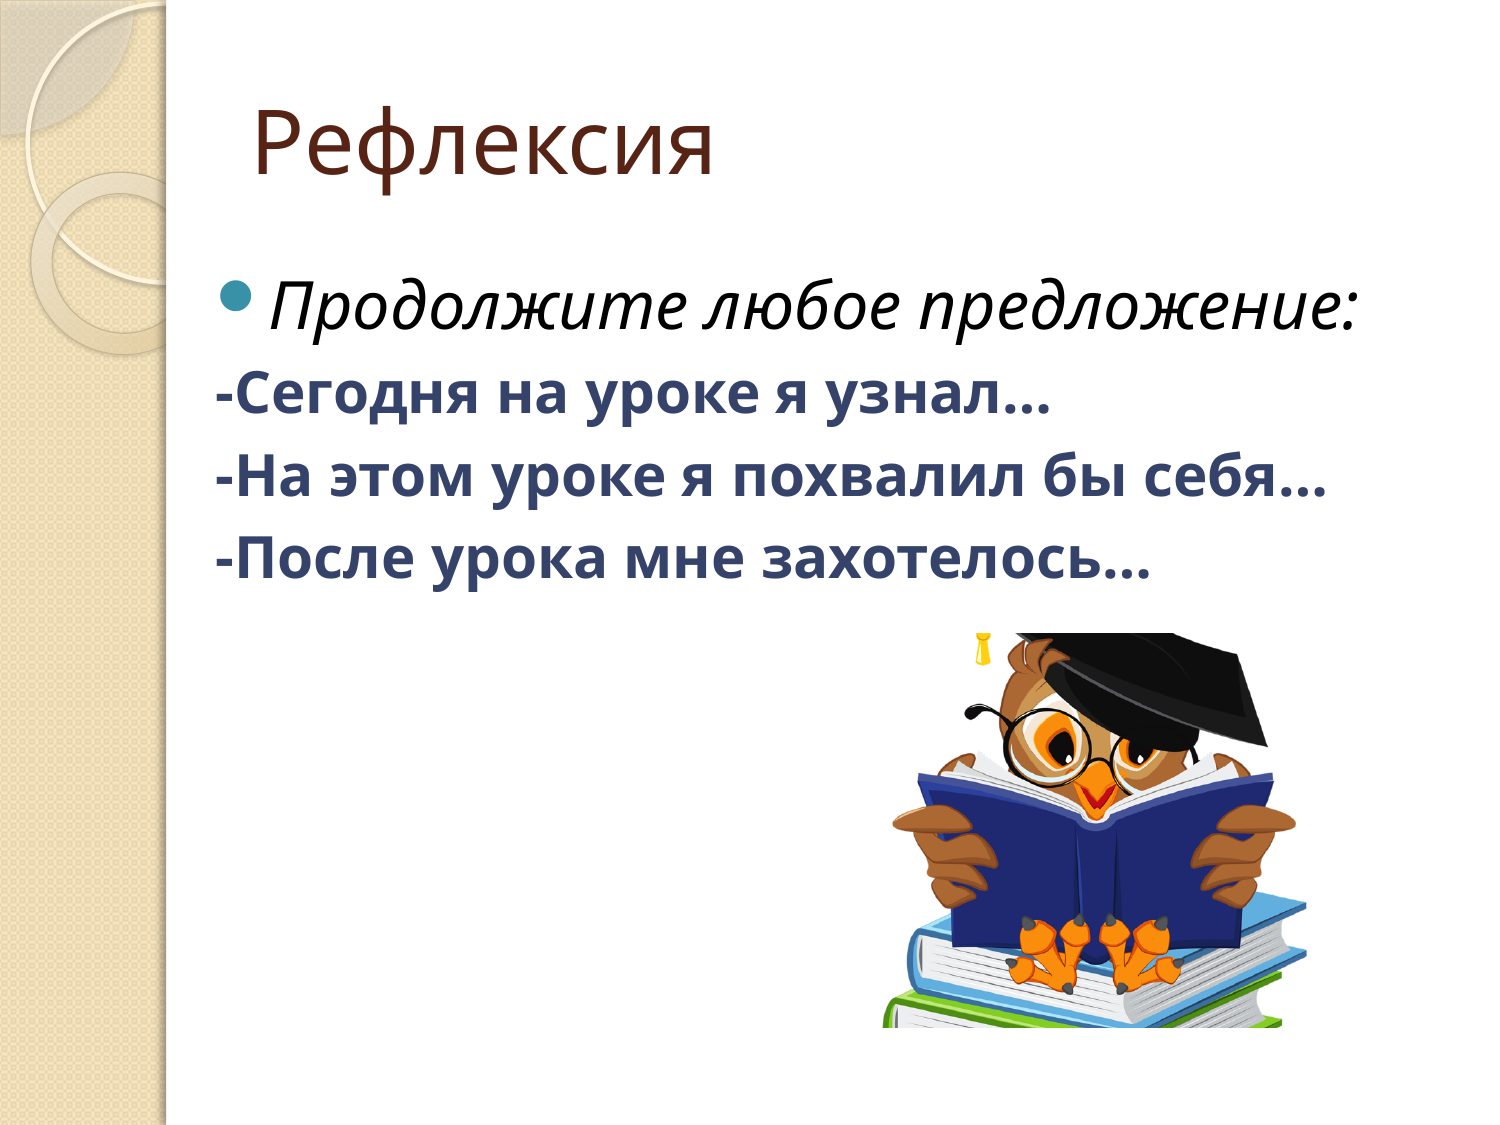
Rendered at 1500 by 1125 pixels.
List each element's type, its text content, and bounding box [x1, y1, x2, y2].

list Продолжите любое предложение: -Сегодня на уроке я узнал… -На этом уроке я похвалил бы себя… -После урока мне захотелось… [187, 255, 1400, 690]
picture [867, 633, 1327, 1029]
title Рефлексия [235, 45, 1466, 233]
